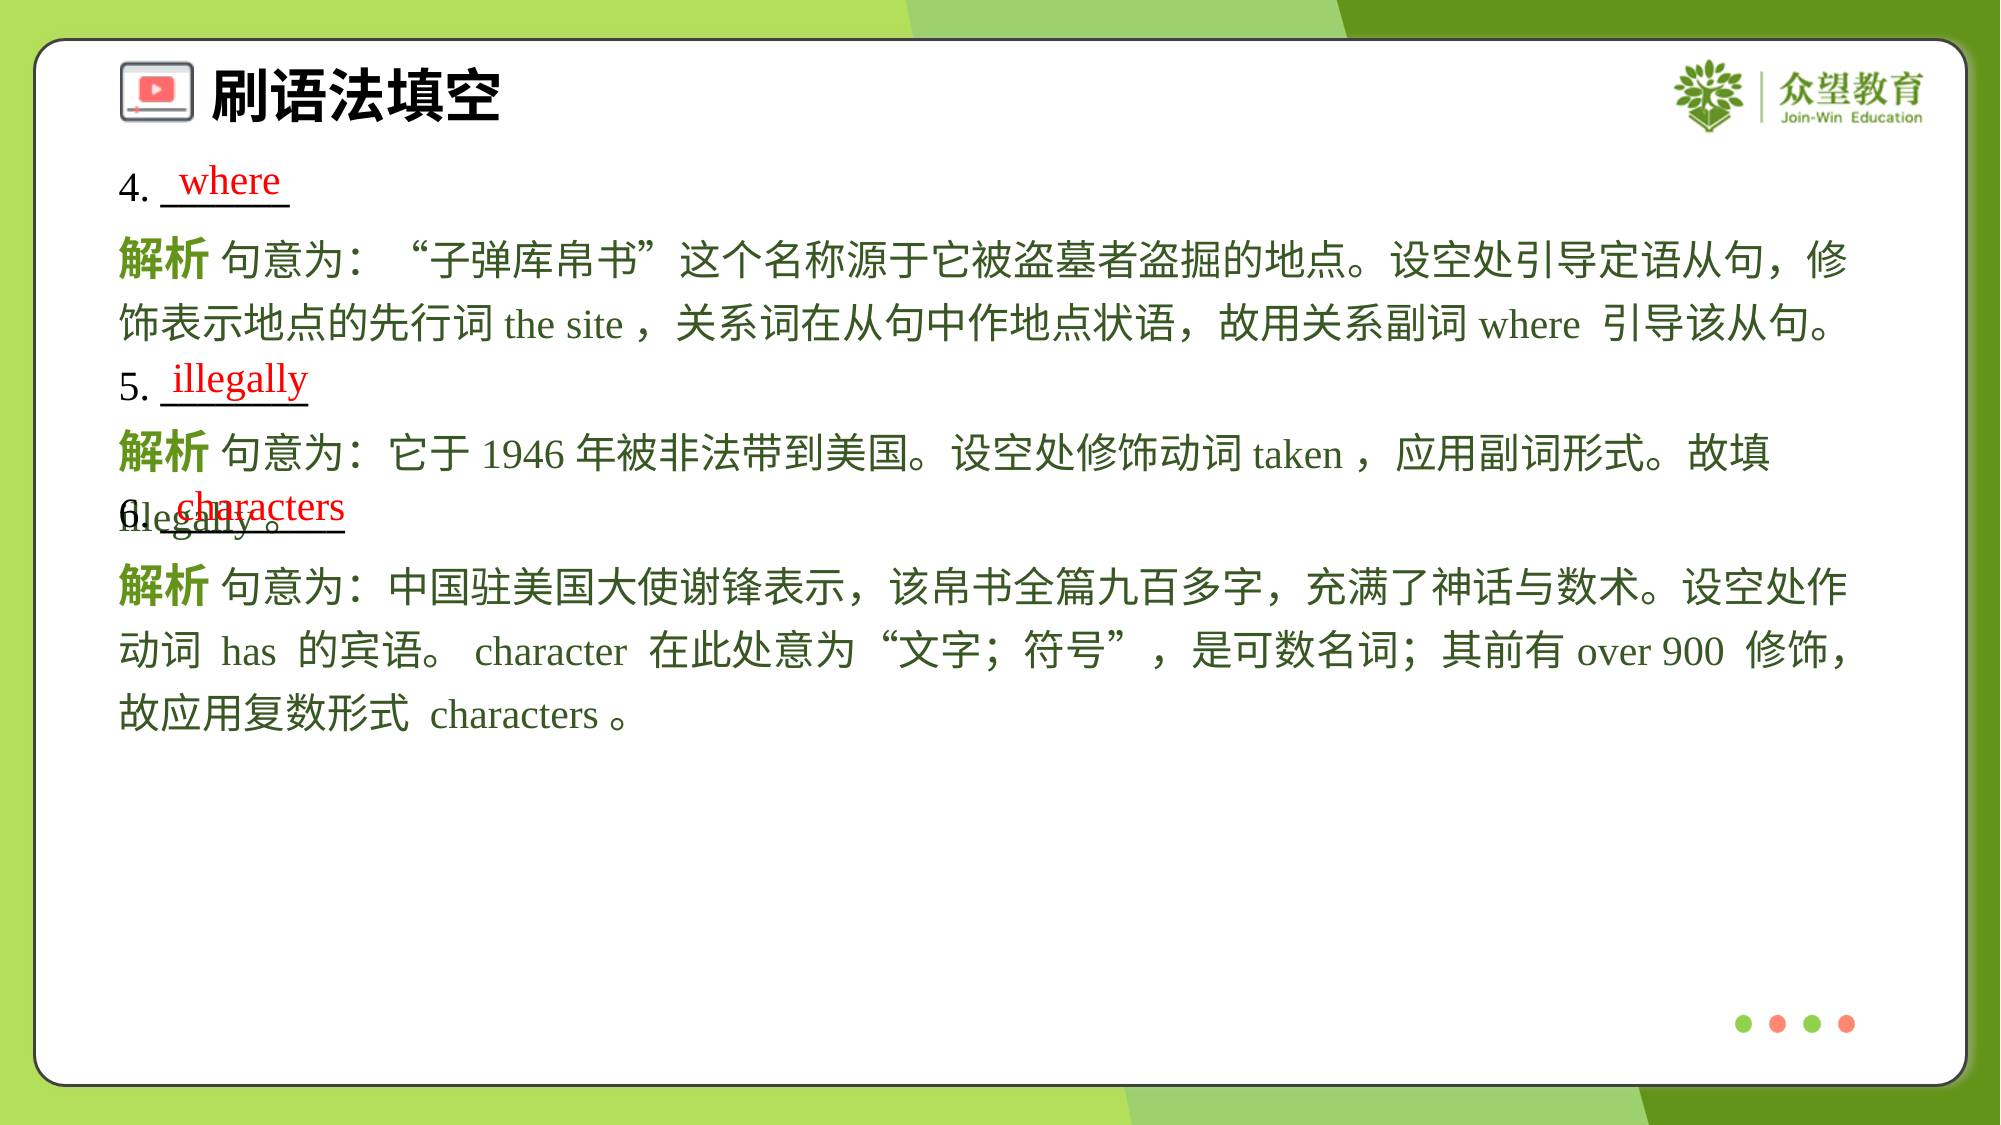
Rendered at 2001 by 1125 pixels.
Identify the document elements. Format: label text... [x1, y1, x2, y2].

picture [0, 0, 2000, 1125]
text_box where [174, 140, 286, 199]
text_box 5. ________ [118, 346, 1883, 404]
text_box characters [172, 466, 350, 525]
text_box illegally [167, 337, 314, 396]
text_box 解析 句意为：中国驻美国大使谢锋表示，该帛书全篇九百多字，充满了神话与数术。设空处作动词 has 的宾语。character 在此处意为“文字；符号”，是可数名词；其前有over 900 修饰，故应用复数形式 characters。 [118, 542, 1883, 732]
text_box 解析 句意为：“子弹库帛书”这个名称源于它被盗墓者盗掘的地点。设空处引导定语从句，修饰表示地点的先行词the site，关系词在从句中作地点状语，故用关系副词where 引导该从句。 [118, 215, 1883, 342]
text_box 6. __________ [118, 472, 1883, 530]
text_box 解析 句意为：它于1946年被非法带到美国。设空处修饰动词taken，应用副词形式。故填illegally。 [118, 409, 1939, 471]
text_box 4. _______ [118, 146, 1883, 204]
